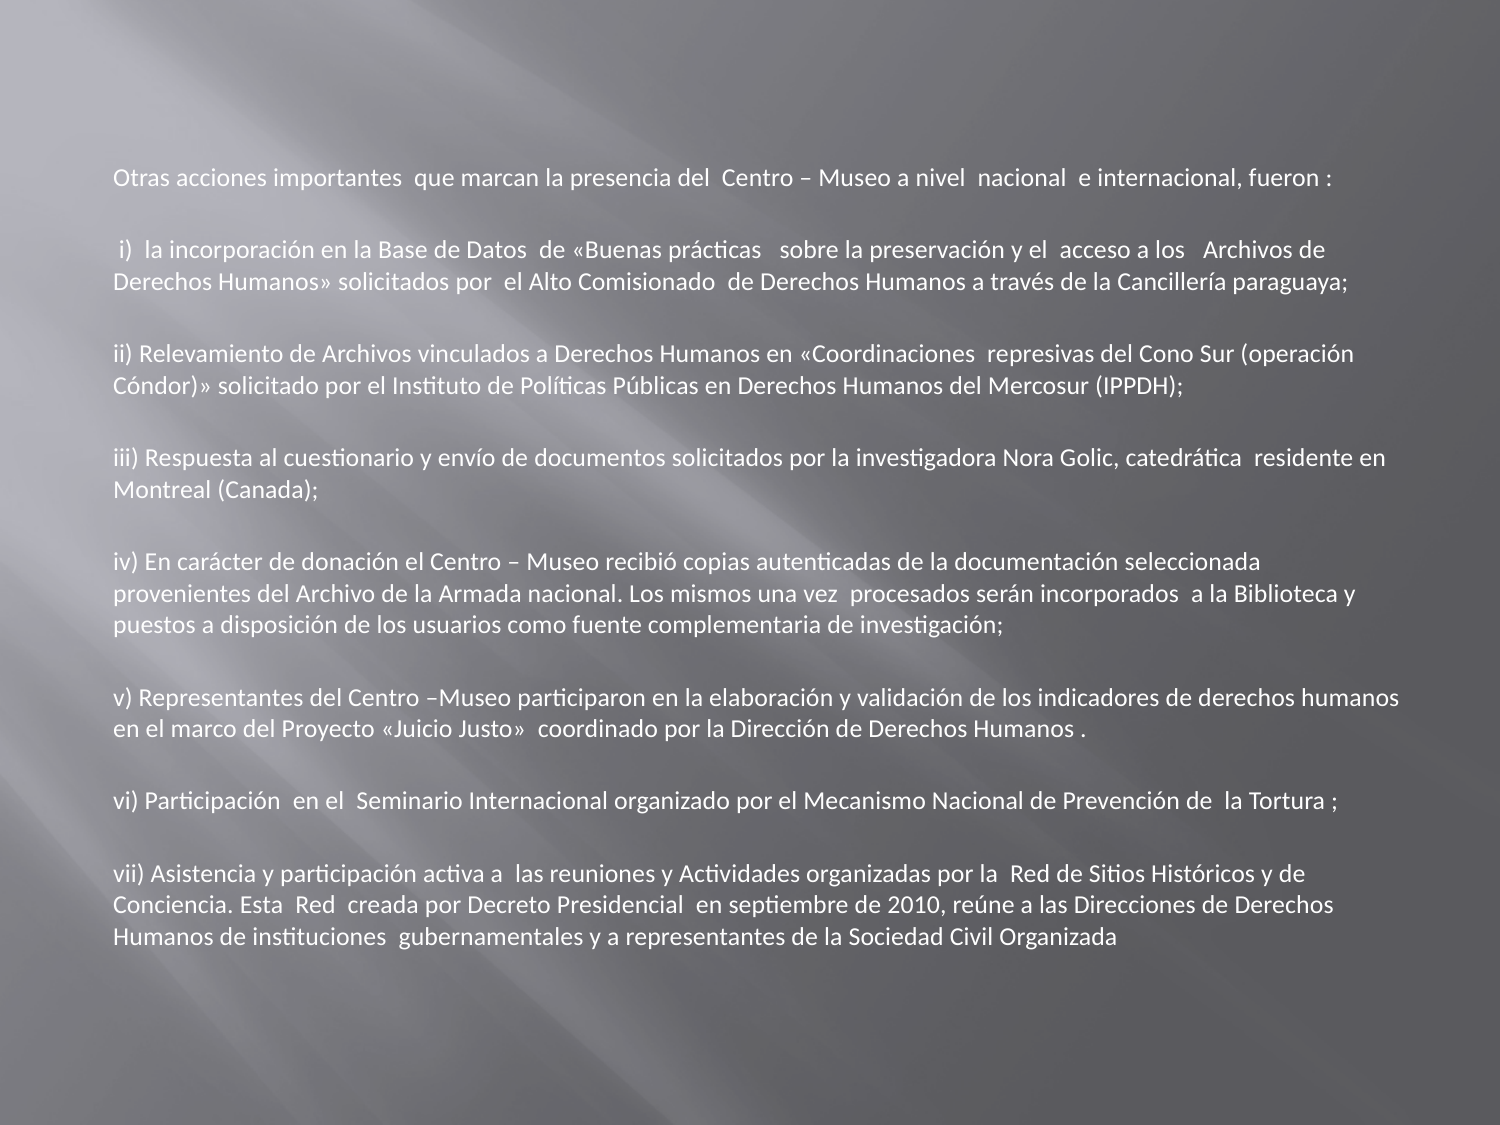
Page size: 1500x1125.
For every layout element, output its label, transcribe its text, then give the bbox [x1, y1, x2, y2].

list Otras acciones importantes que marcan la presencia del Centro – Museo a nivel nacional e internacional, fueron : i) la incorporación en la Base de Datos de «Buenas prácticas sobre la preservación y el acceso a los Archivos de Derechos Humanos» solicitados por el Alto Comisionado de Derechos Humanos a través de la Cancillería paraguaya; ii) Relevamiento de Archivos vinculados a Derechos Humanos en «Coordinaciones represivas del Cono Sur (operación Cóndor)» solicitado por el Instituto de Políticas Públicas en Derechos Humanos del Mercosur (IPPDH); iii) Respuesta al cuestionario y envío de documentos solicitados por la investigadora Nora Golic, catedrática residente en Montreal (Canada); iv) En carácter de donación el Centro – Museo recibió copias autenticadas de la documentación seleccionada provenientes del Archivo de la Armada nacional. Los mismos una vez procesados serán incorporados a la Biblioteca y puestos a disposición de los usuarios como fuente complementaria de investigación; v) Representantes del Centro –Museo participaron en la elaboración y validación de los indicadores de derechos humanos en el marco del Proyecto «Juicio Justo» coordinado por la Dirección de Derechos Humanos . vi) Participación en el Seminario Internacional organizado por el Mecanismo Nacional de Prevención de la Tortura ; vii) Asistencia y participación activa a las reuniones y Actividades organizadas por la Red de Sitios Históricos y de Conciencia. Esta Red creada por Decreto Presidencial en septiembre de 2010, reúne a las Direcciones de Derechos Humanos de instituciones gubernamentales y a representantes de la Sociedad Civil Organizada [76, 90, 1427, 976]
